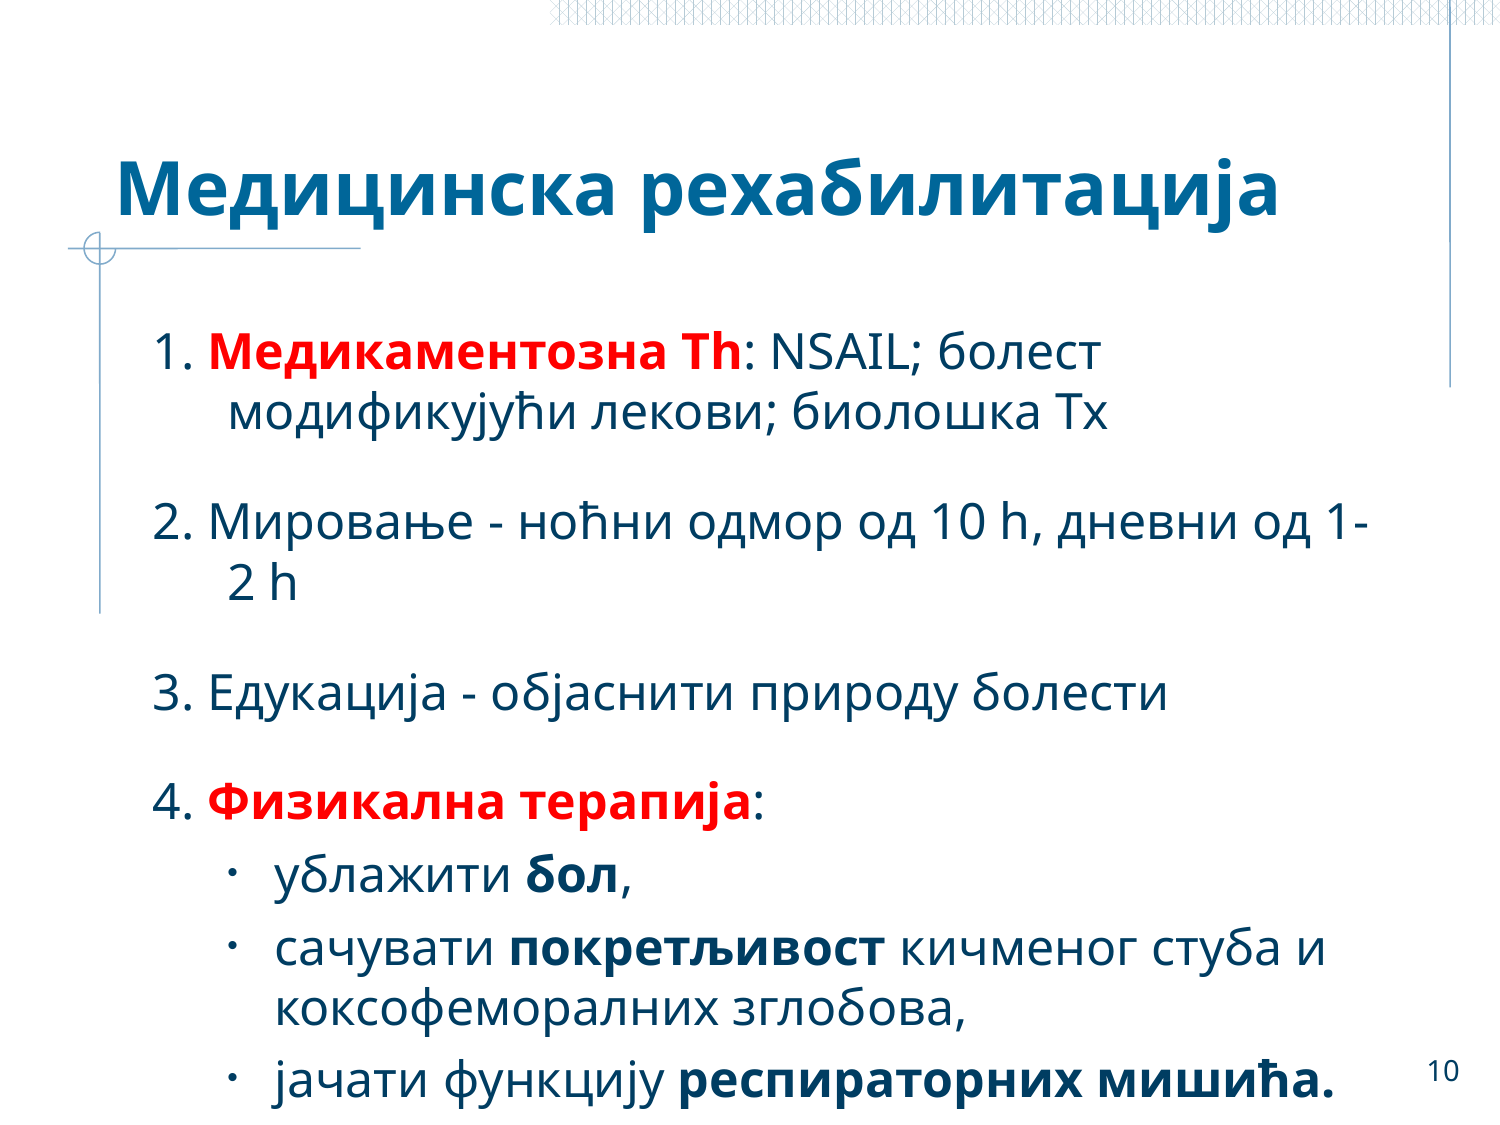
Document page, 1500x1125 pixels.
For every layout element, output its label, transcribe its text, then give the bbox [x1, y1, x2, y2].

slide_number 10 [1162, 1025, 1475, 1100]
title Медицинска рехабилитација [99, 49, 1376, 238]
list 1. Медикаментозна Th: NSAIL; болест модификујући лекови; биолошка Тх 2. Мировање - ноћни одмор од 10 h, дневни од 1-2 h 3. Едукација - објаснити природу болести 4. Физикална терапија: ублажити бол, сачувати покретљивост кичменог стуба и коксофеморалних зглобова, јачати функцију респираторних мишића. [137, 312, 1413, 988]
